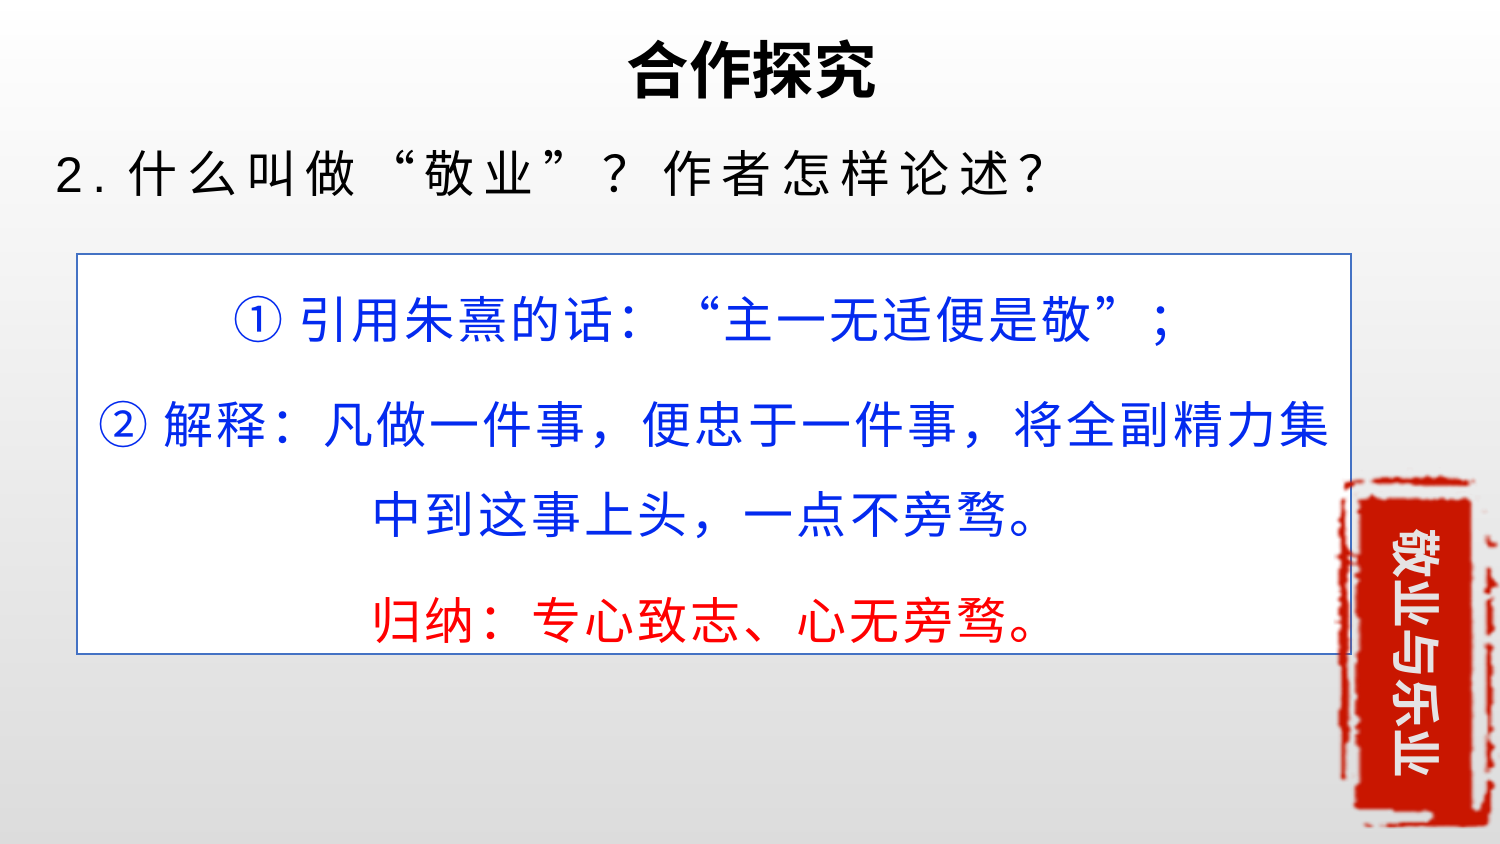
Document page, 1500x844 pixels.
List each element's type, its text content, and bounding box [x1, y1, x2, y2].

list ①引用朱熹的话：“主一无适便是敬”； ②解释：凡做一件事，便忠于一件事，将全副精力集中到这事上头，一点不旁骛。 归纳：专心致志、心无旁骛。 [76, 253, 1352, 655]
text_box 合作探究 [3, 0, 1500, 138]
title 2.什么叫做“敬业”？作者怎样论述？ [31, 138, 1034, 239]
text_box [1329, 463, 1500, 844]
